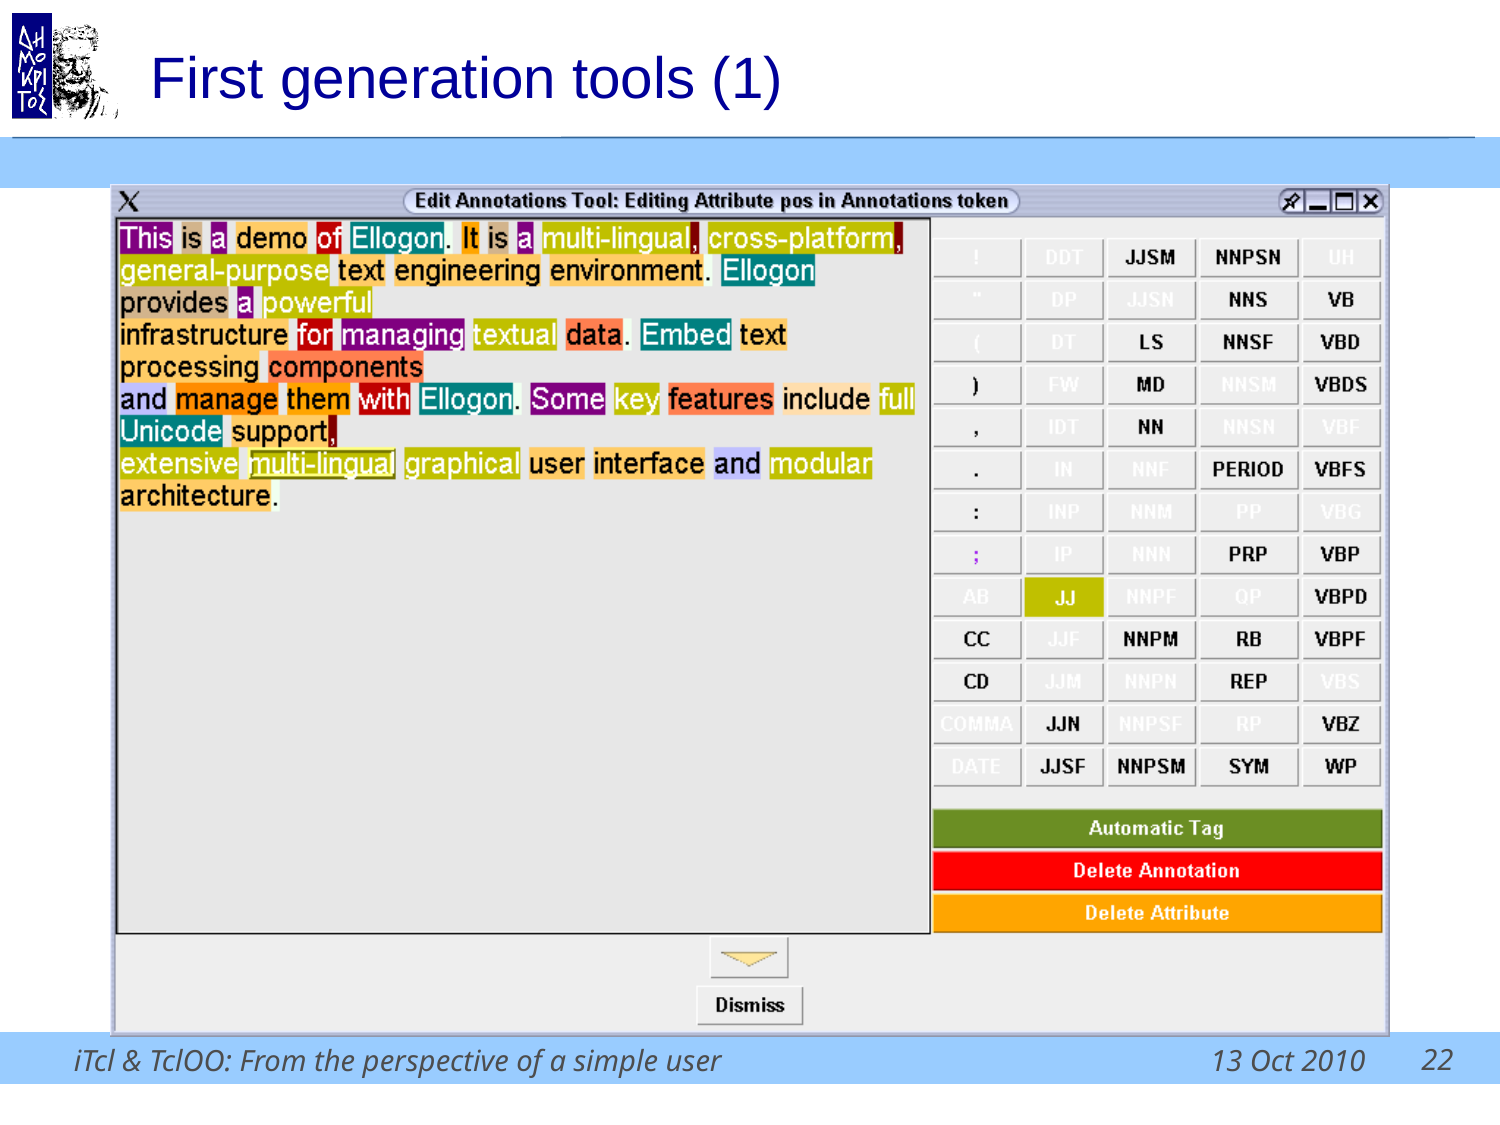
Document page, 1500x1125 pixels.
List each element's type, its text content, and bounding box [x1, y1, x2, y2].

picture [11, 13, 118, 120]
slide_number 22 [1399, 1033, 1476, 1084]
picture [110, 184, 1390, 1037]
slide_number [1190, 1045, 1381, 1086]
title First generation tools (1) [135, 12, 1476, 138]
footer iTcl & TclOO: From the perspective of a simple user [58, 1034, 1190, 1086]
